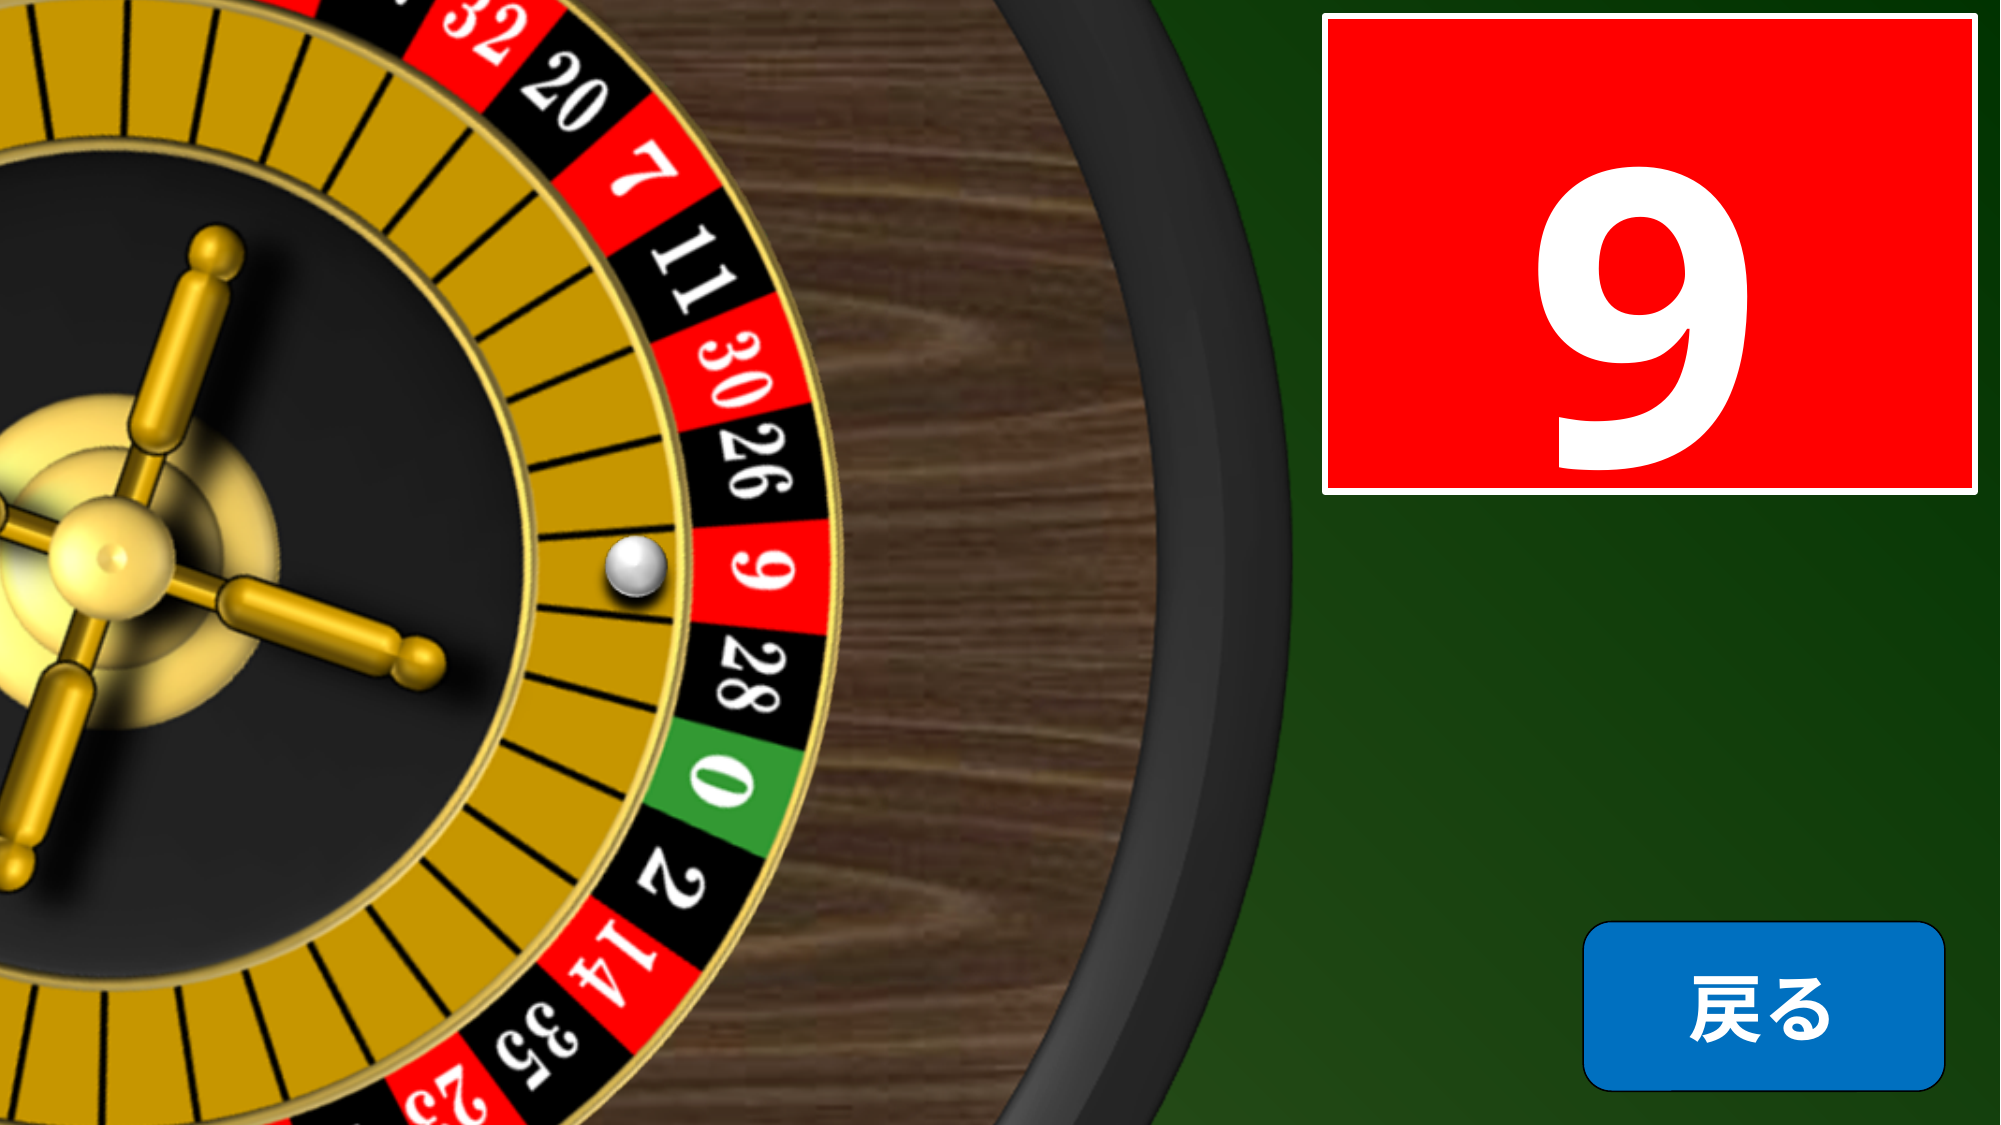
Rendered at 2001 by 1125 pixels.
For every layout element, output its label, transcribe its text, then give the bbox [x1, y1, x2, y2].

picture [0, 0, 1297, 1125]
text_box 戻る [1583, 921, 1945, 1092]
text_box 9 [1510, 44, 1778, 558]
text_box [1324, 16, 1975, 492]
